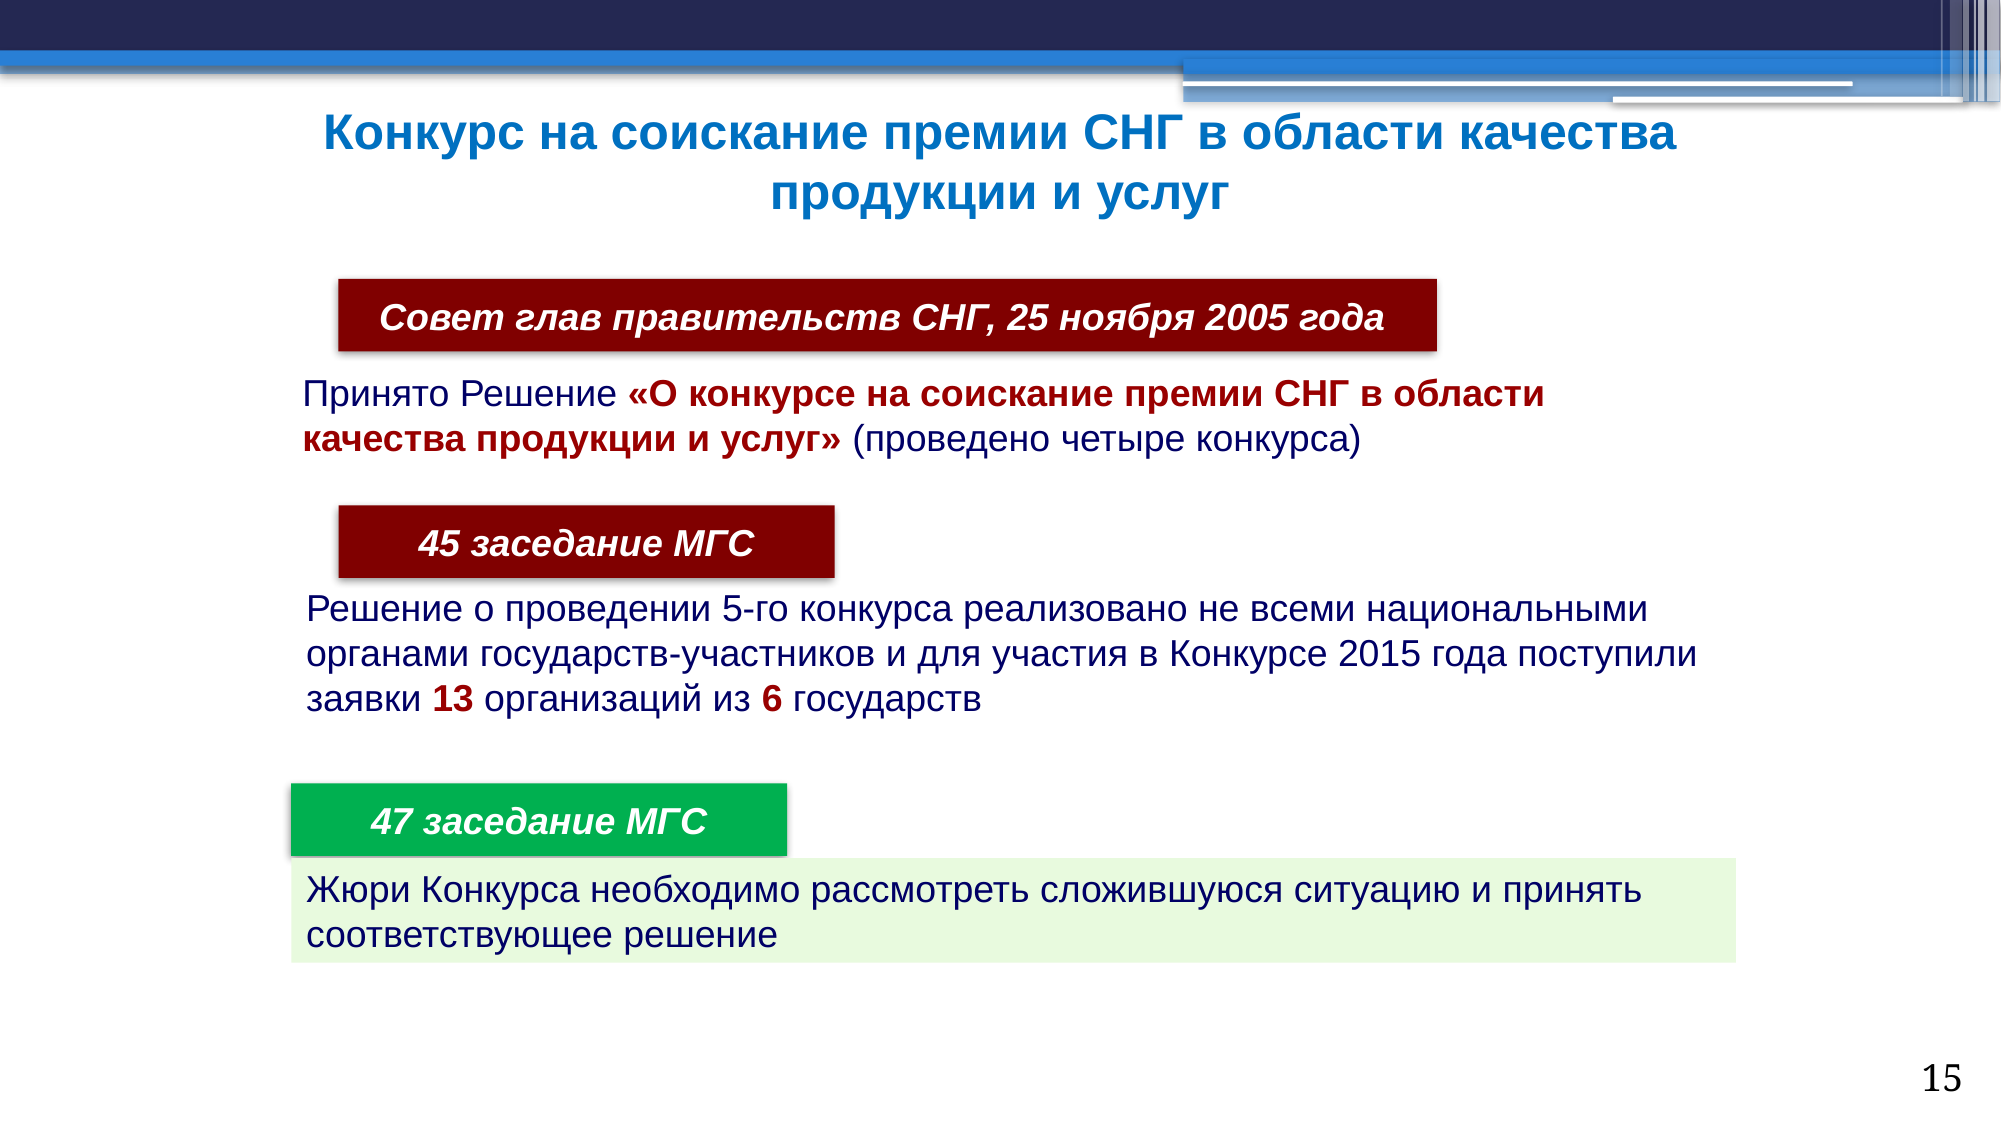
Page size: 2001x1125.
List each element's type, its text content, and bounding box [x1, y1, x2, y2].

text_box 45 заседание МГС [338, 505, 835, 576]
text_box Принято Решение «О конкурсе на соискание премии СНГ в области качества продукции и услуг» (проведено четыре конкурса) [287, 361, 1733, 467]
text_box Жюри Конкурса необходимо рассмотреть сложившуюся ситуацию и принять соответствующее решение [291, 858, 1736, 963]
text_box Решение о проведении 5-го конкурса реализовано не всеми национальными органами государств-участников и для участия в Конкурсе 2015 года поступили заявки 13 организаций из 6 государств [291, 576, 1736, 727]
text_box Конкурс на соискание премии СНГ в области качества продукции и услуг [278, 97, 1722, 221]
text_box Совет глав правительств СНГ, 25 ноября 2005 года [338, 278, 1437, 352]
slide_number 15 [1811, 1046, 1979, 1107]
text_box 47 заседание МГС [291, 783, 788, 856]
